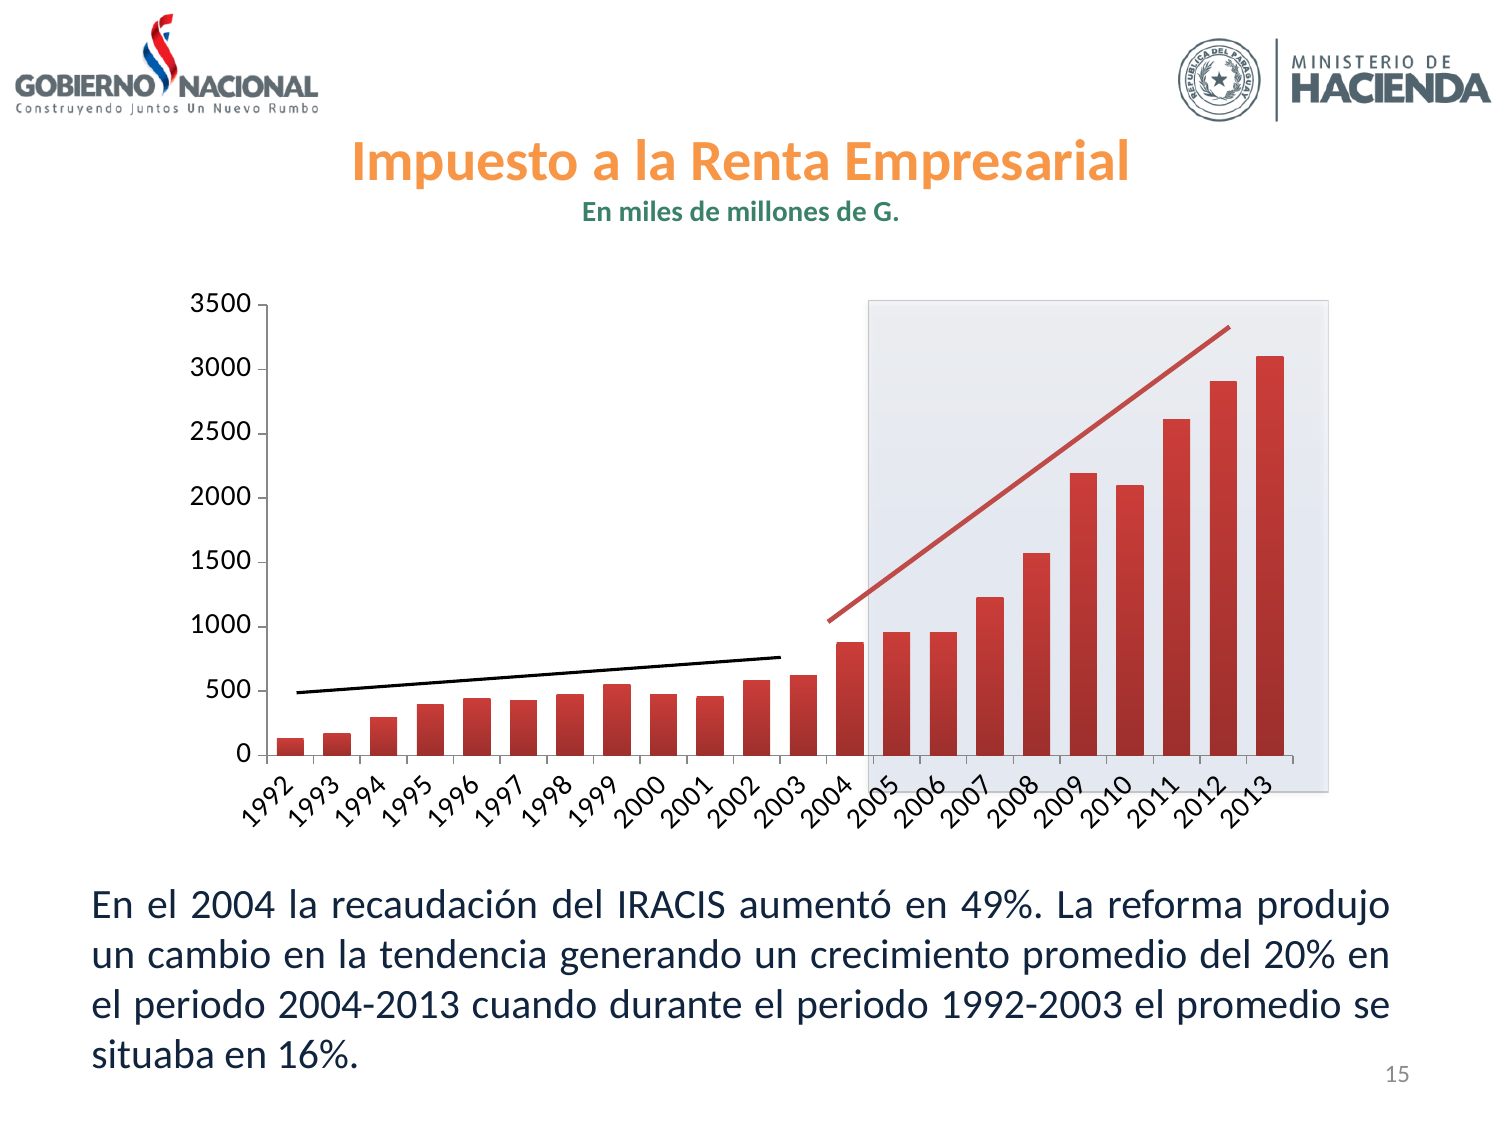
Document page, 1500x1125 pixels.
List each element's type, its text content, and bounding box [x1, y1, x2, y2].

chart [166, 278, 1317, 848]
picture [5, 7, 328, 116]
picture [1173, 33, 1495, 125]
text_box [1321, 299, 1330, 793]
slide_number 15 [1074, 1042, 1425, 1103]
title Impuesto a la Renta Empresarial En miles de millones de G. [0, 116, 1483, 233]
text_box En el 2004 la recaudación del IRACIS aumentó en 49%. La reforma produjo un cambio en la tendencia generando un crecimiento promedio del 20% en el periodo 2004-2013 cuando durante el periodo 1992-2003 el promedio se situaba en 16%. [76, 869, 1407, 1085]
